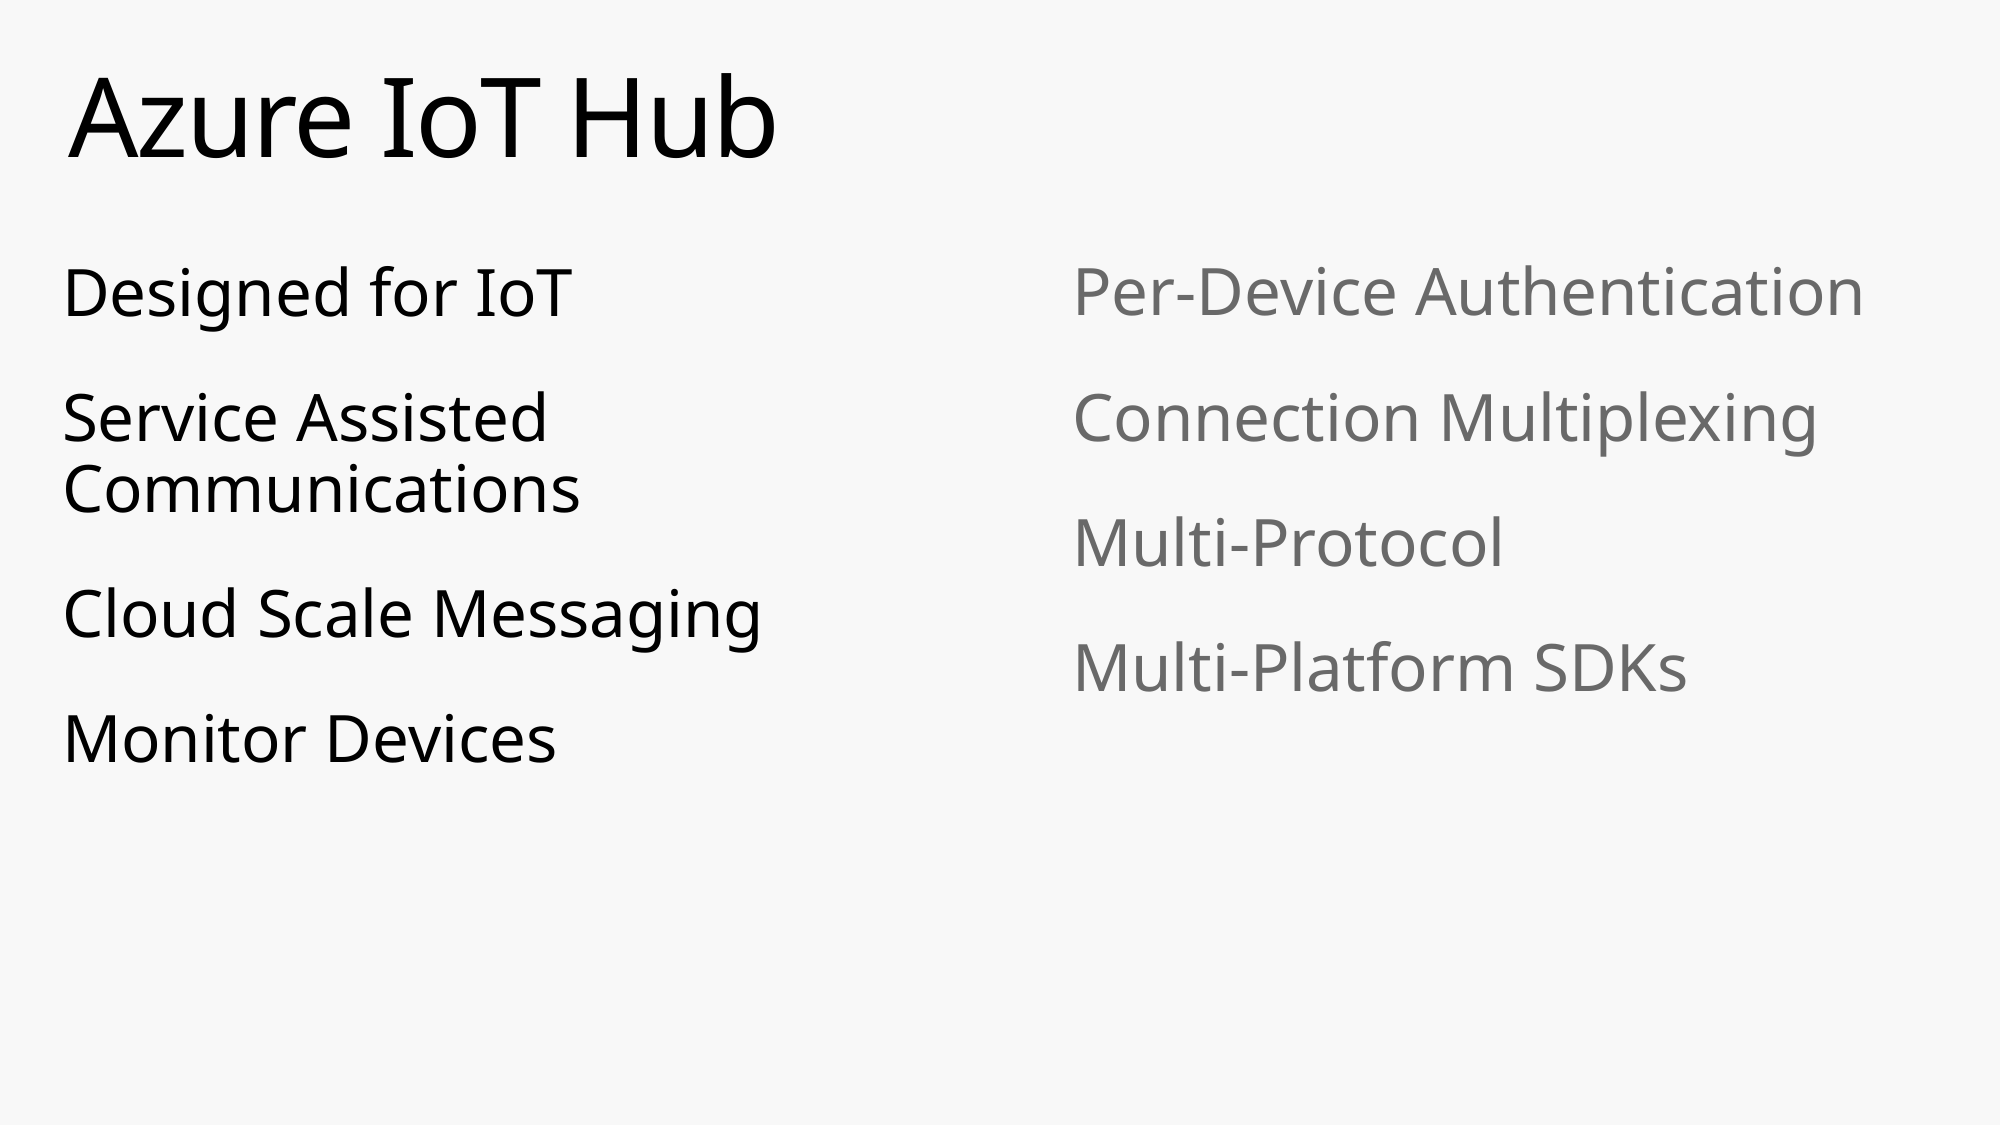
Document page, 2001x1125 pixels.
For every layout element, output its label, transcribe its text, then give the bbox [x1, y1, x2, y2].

list Designed for IoT Service Assisted Communications Cloud Scale Messaging Monitor Devices [38, 244, 1007, 739]
text_box Per-Device Authentication Connection Multiplexing Multi-Protocol Multi-Platform SDKs [1048, 244, 2000, 721]
title Azure IoT Hub [44, 47, 1957, 196]
